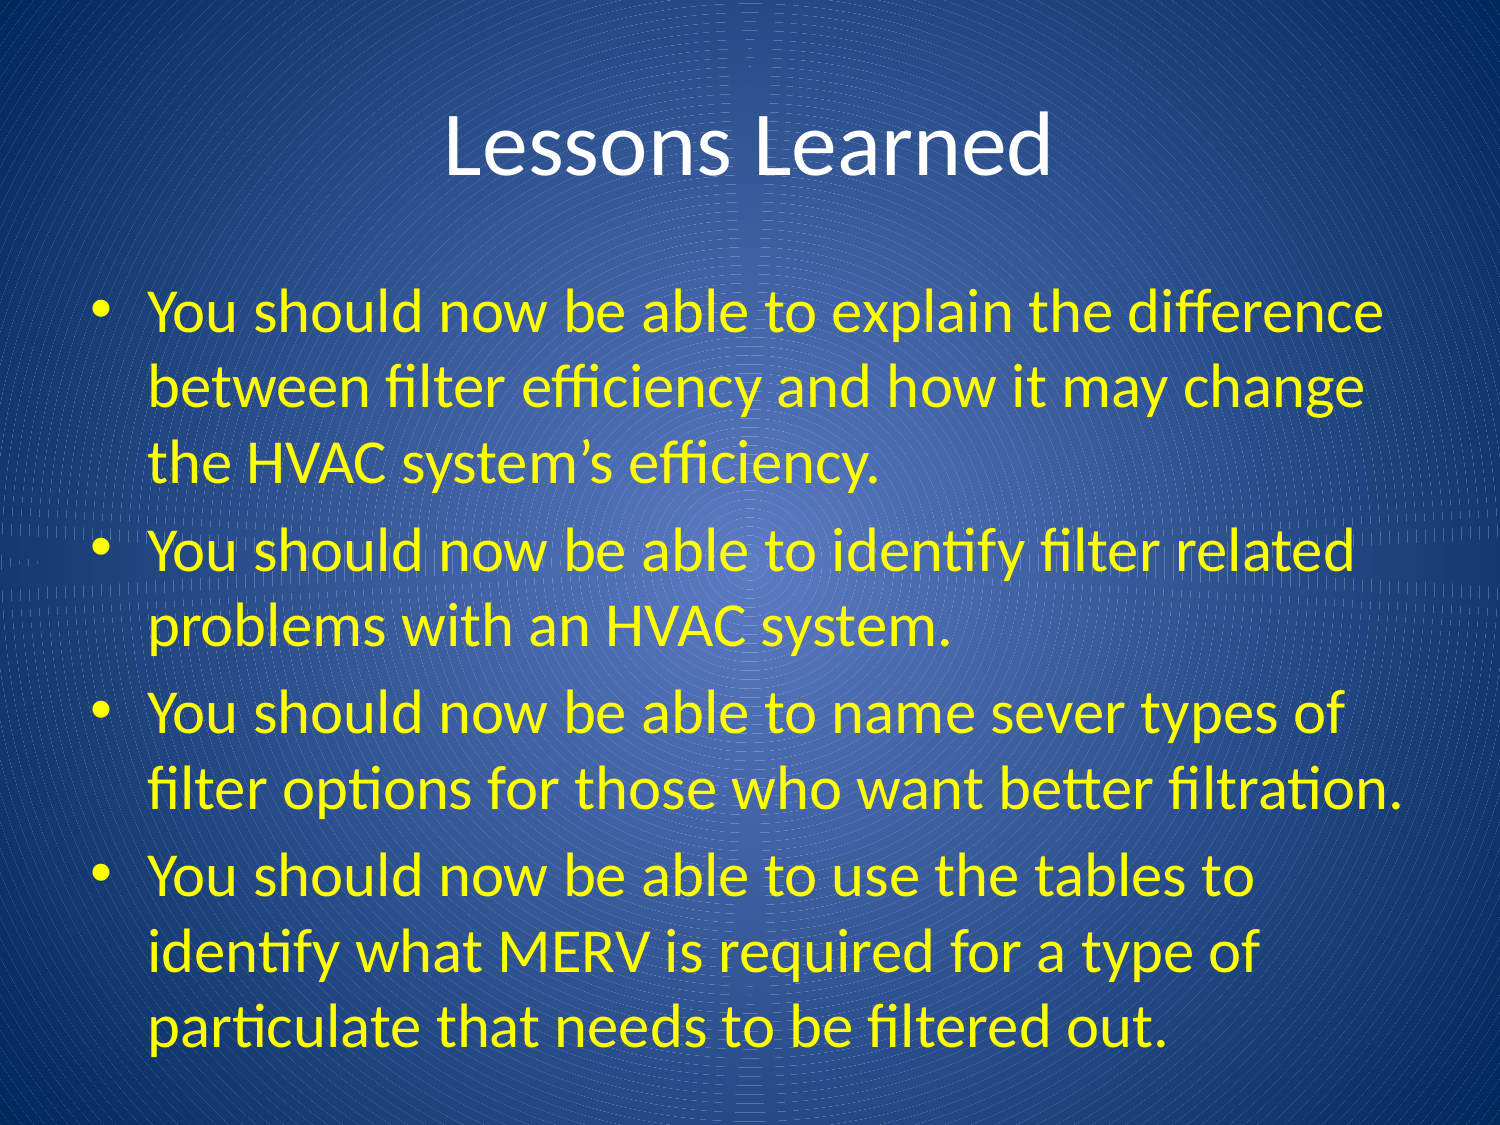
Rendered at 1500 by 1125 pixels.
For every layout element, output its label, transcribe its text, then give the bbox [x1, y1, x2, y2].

title Lessons Learned [75, 45, 1425, 233]
list You should now be able to explain the difference between filter efficiency and how it may change the HVAC system’s efficiency. You should now be able to identify filter related problems with an HVAC system. You should now be able to name sever types of filter options for those who want better filtration. You should now be able to use the tables to identify what MERV is required for a type of particulate that needs to be filtered out. [75, 262, 1425, 1100]
